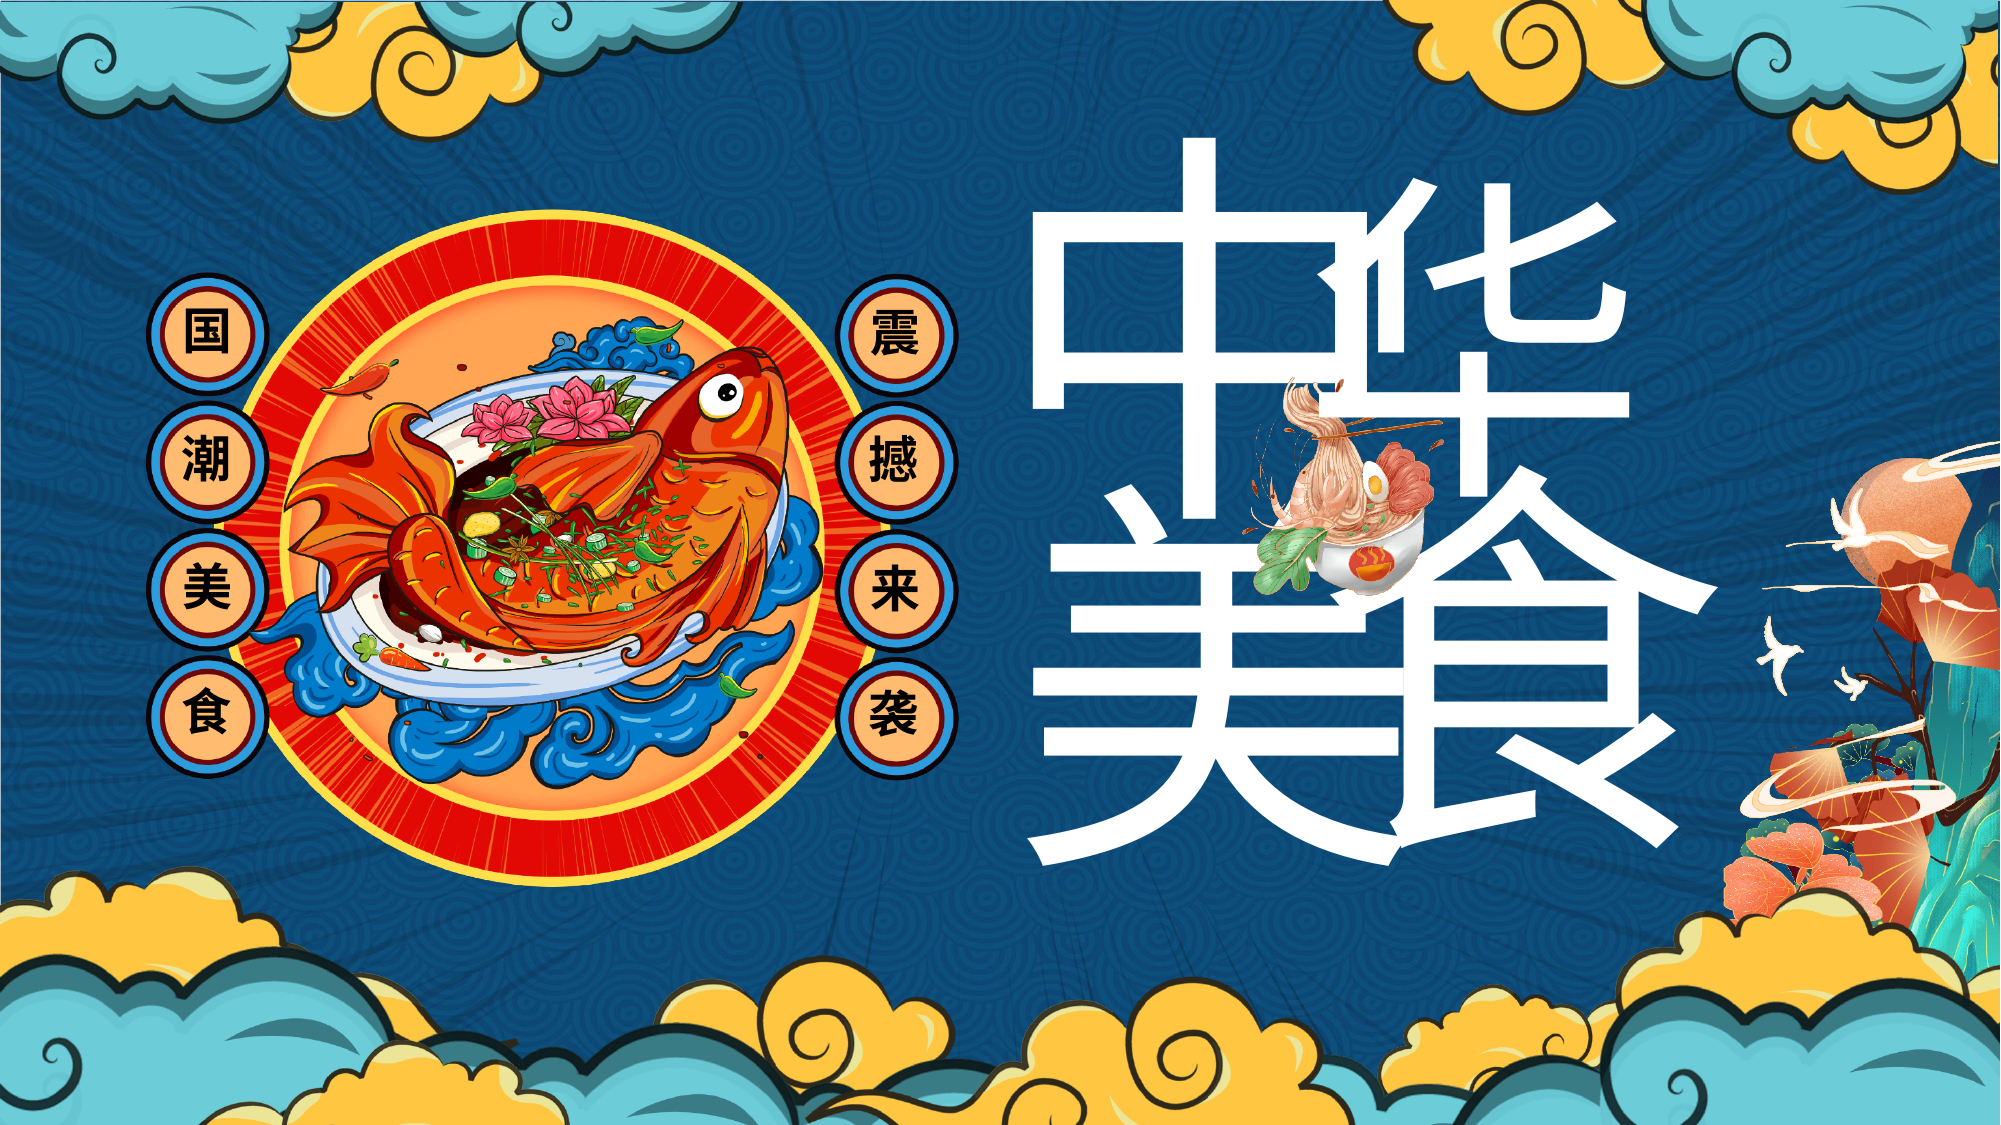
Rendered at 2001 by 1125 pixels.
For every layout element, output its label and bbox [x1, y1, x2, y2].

text_box [976, 64, 1747, 836]
text_box [102, 185, 976, 836]
picture [0, 0, 2000, 1125]
